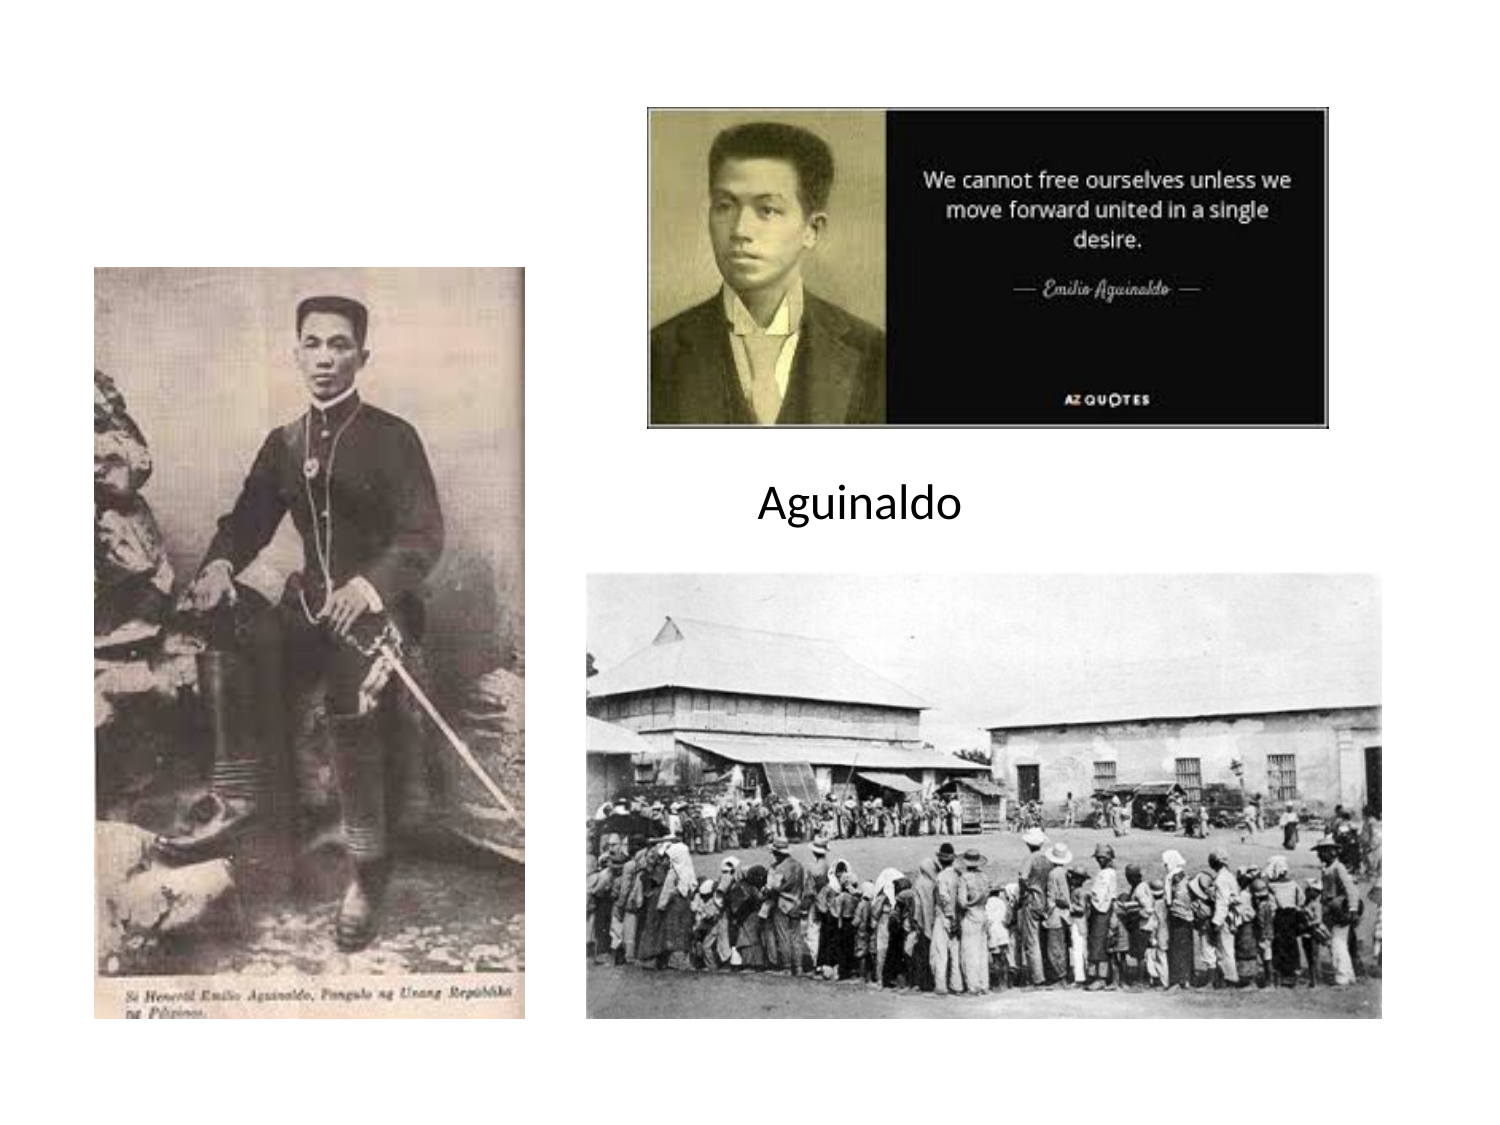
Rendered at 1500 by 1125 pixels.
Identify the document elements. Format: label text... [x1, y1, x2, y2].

picture [646, 107, 1329, 429]
text_box Aguinaldo [742, 462, 978, 537]
picture [94, 267, 525, 1020]
picture [585, 571, 1382, 1020]
